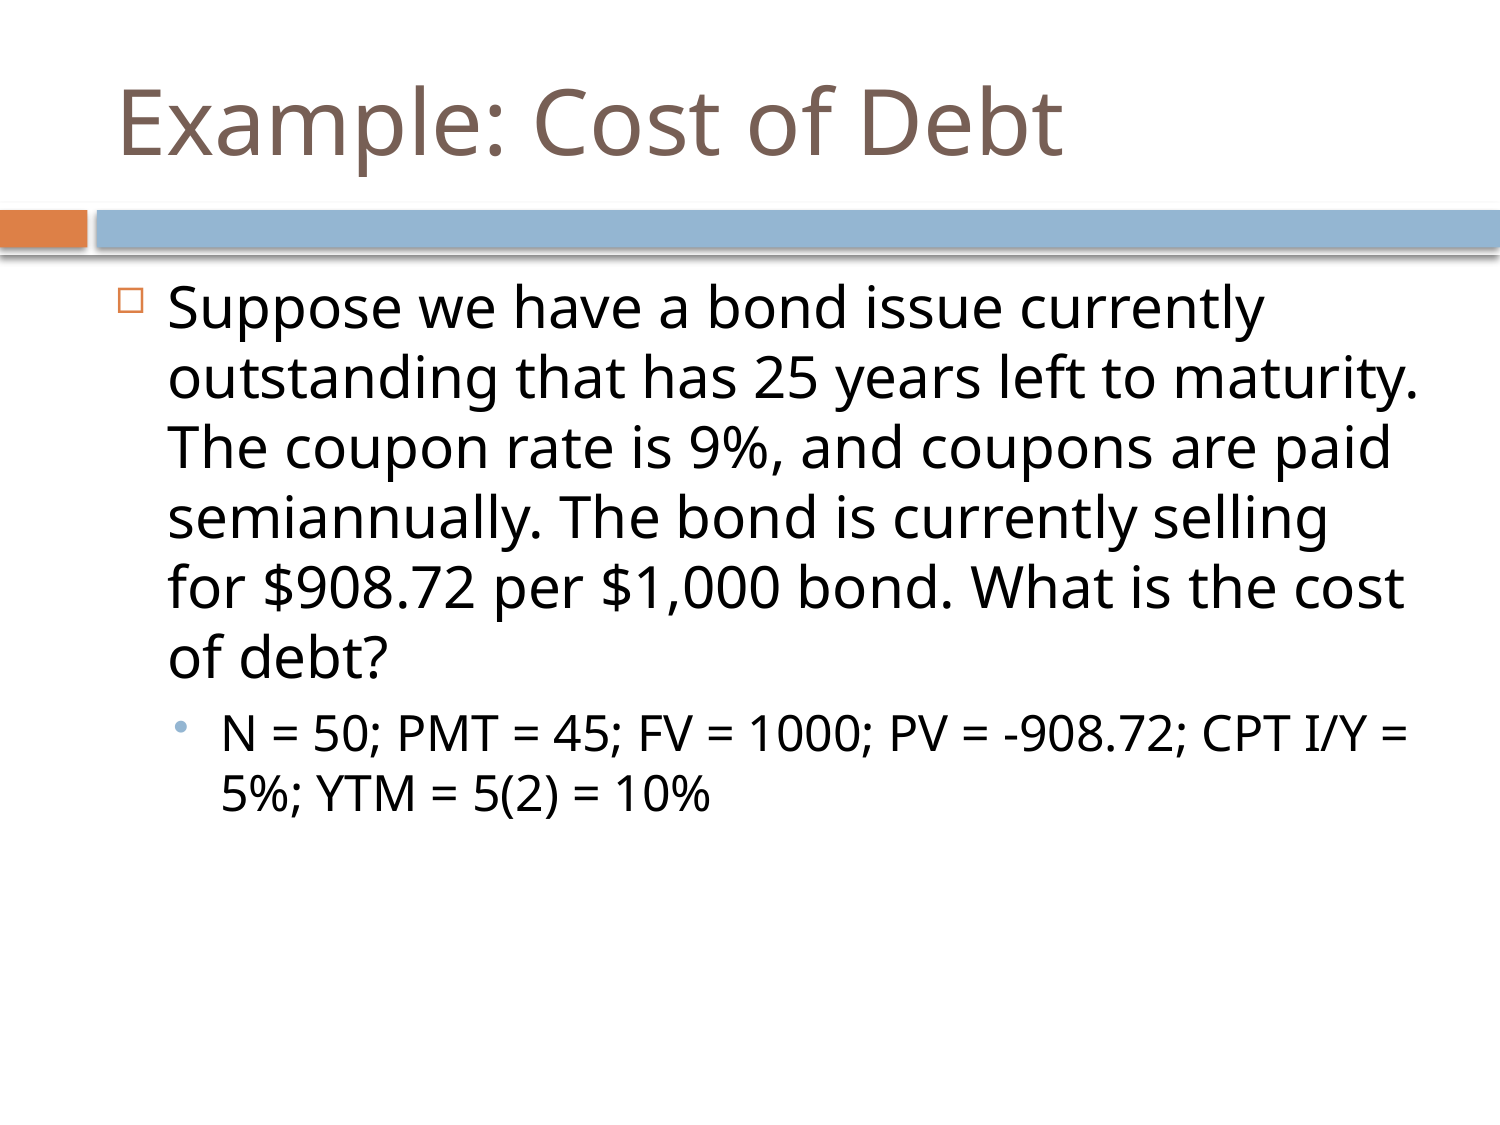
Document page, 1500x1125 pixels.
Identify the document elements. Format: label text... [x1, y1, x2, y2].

list Suppose we have a bond issue currently outstanding that has 25 years left to maturity. The coupon rate is 9%, and coupons are paid semiannually. The bond is currently selling for $908.72 per $1,000 bond. What is the cost of debt? N = 50; PMT = 45; FV = 1000; PV = -908.72; CPT I/Y = 5%; YTM = 5(2) = 10% [100, 262, 1438, 1000]
title Example: Cost of Debt [100, 37, 1438, 200]
